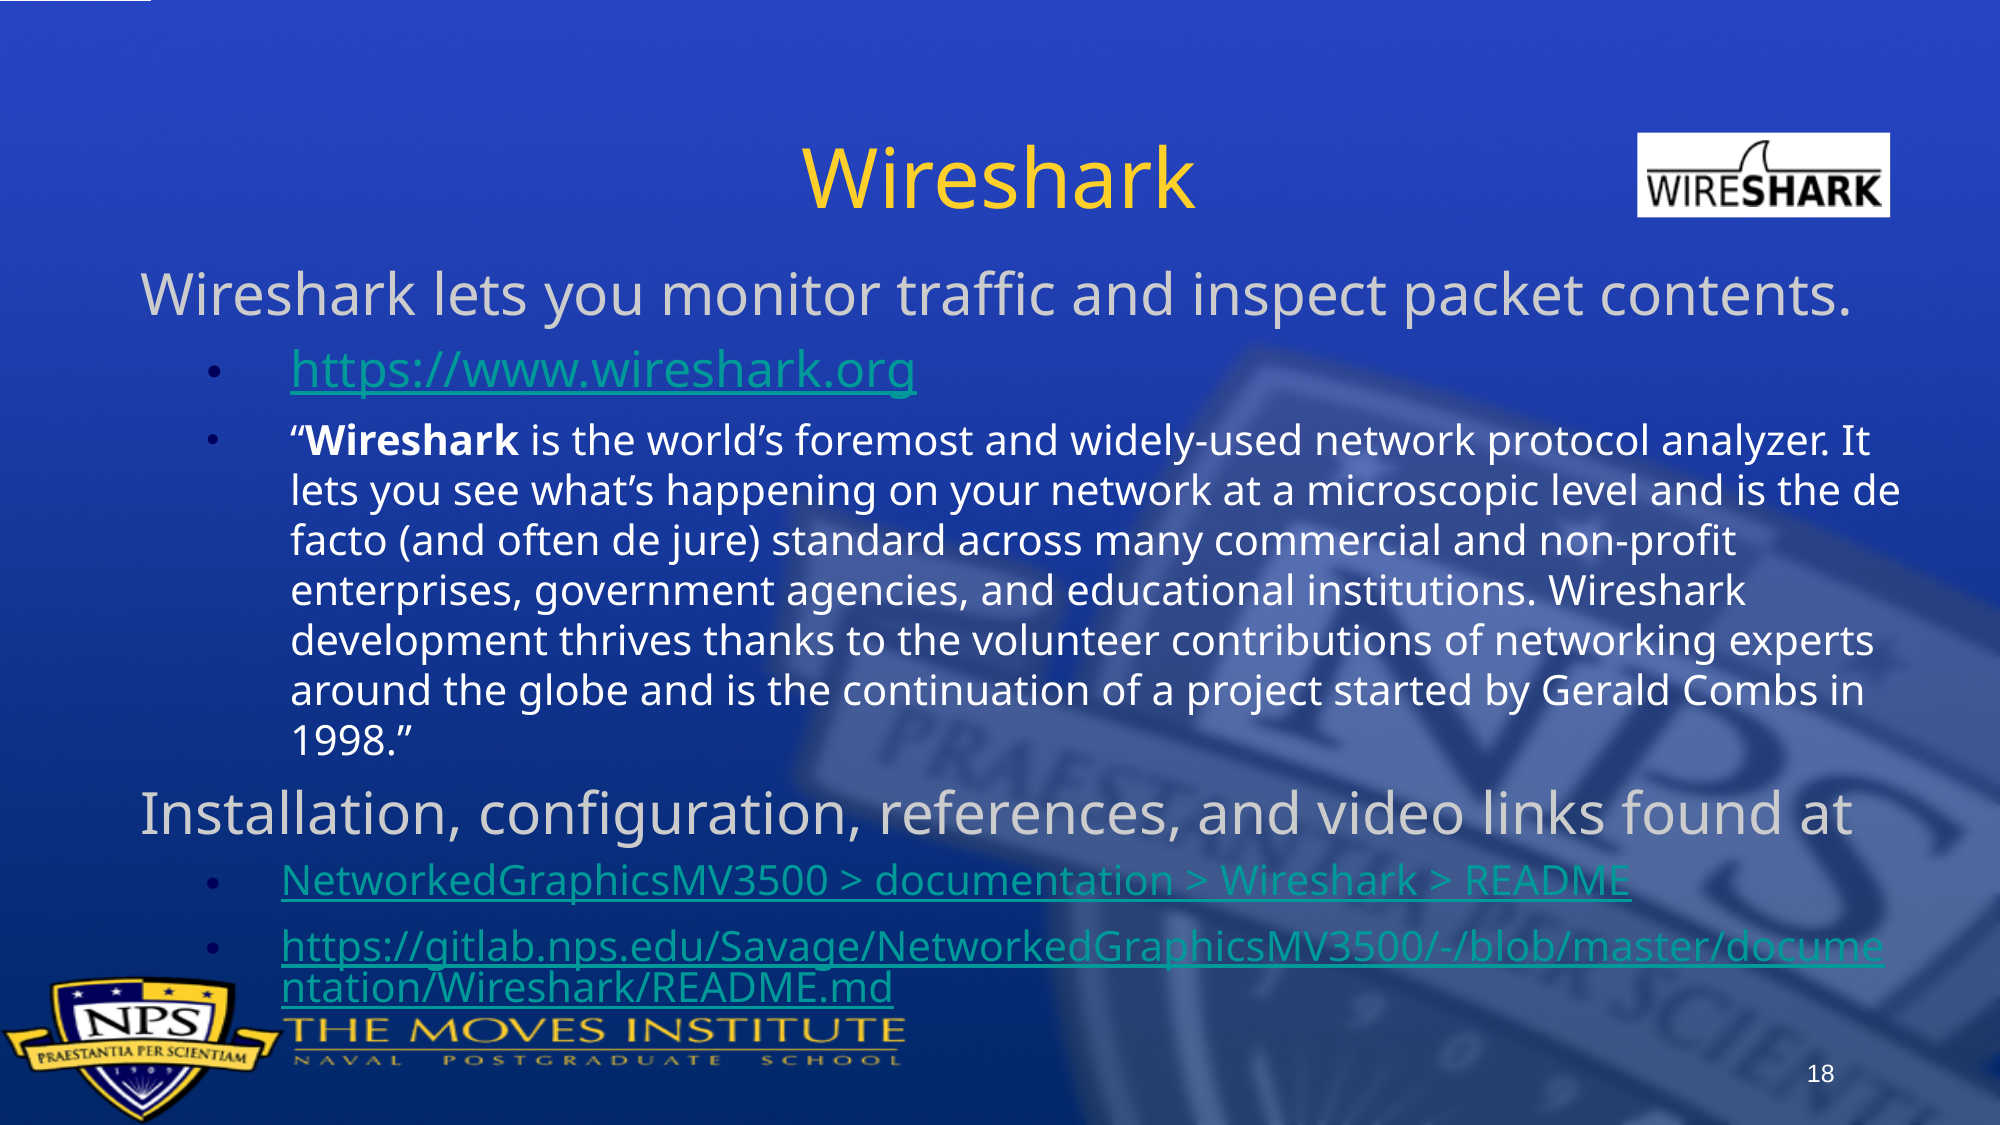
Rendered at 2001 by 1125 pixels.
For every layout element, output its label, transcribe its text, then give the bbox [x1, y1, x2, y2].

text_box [1637, 132, 1891, 218]
list Wireshark lets you monitor traffic and inspect packet contents. https://www.wireshark.org “Wireshark is the world’s foremost and widely-used network protocol analyzer. It lets you see what’s happening on your network at a microscopic level and is the de facto (and often de jure) standard across many commercial and non-profit enterprises, government agencies, and educational institutions. Wireshark development thrives thanks to the volunteer contributions of networking experts around the globe and is the continuation of a project started by Gerald Combs in 1998.” Installation, configuration, references, and video links found at NetworkedGraphicsMV3500 > documentation > Wireshark > README https://gitlab.nps.edu/Savage/NetworkedGraphicsMV3500/-/blob/master/documentation/Wireshark/README.md [125, 249, 1925, 975]
slide_number 18 [1383, 1042, 1850, 1103]
title Wireshark [150, 99, 1850, 249]
picture [0, 0, 2000, 1125]
